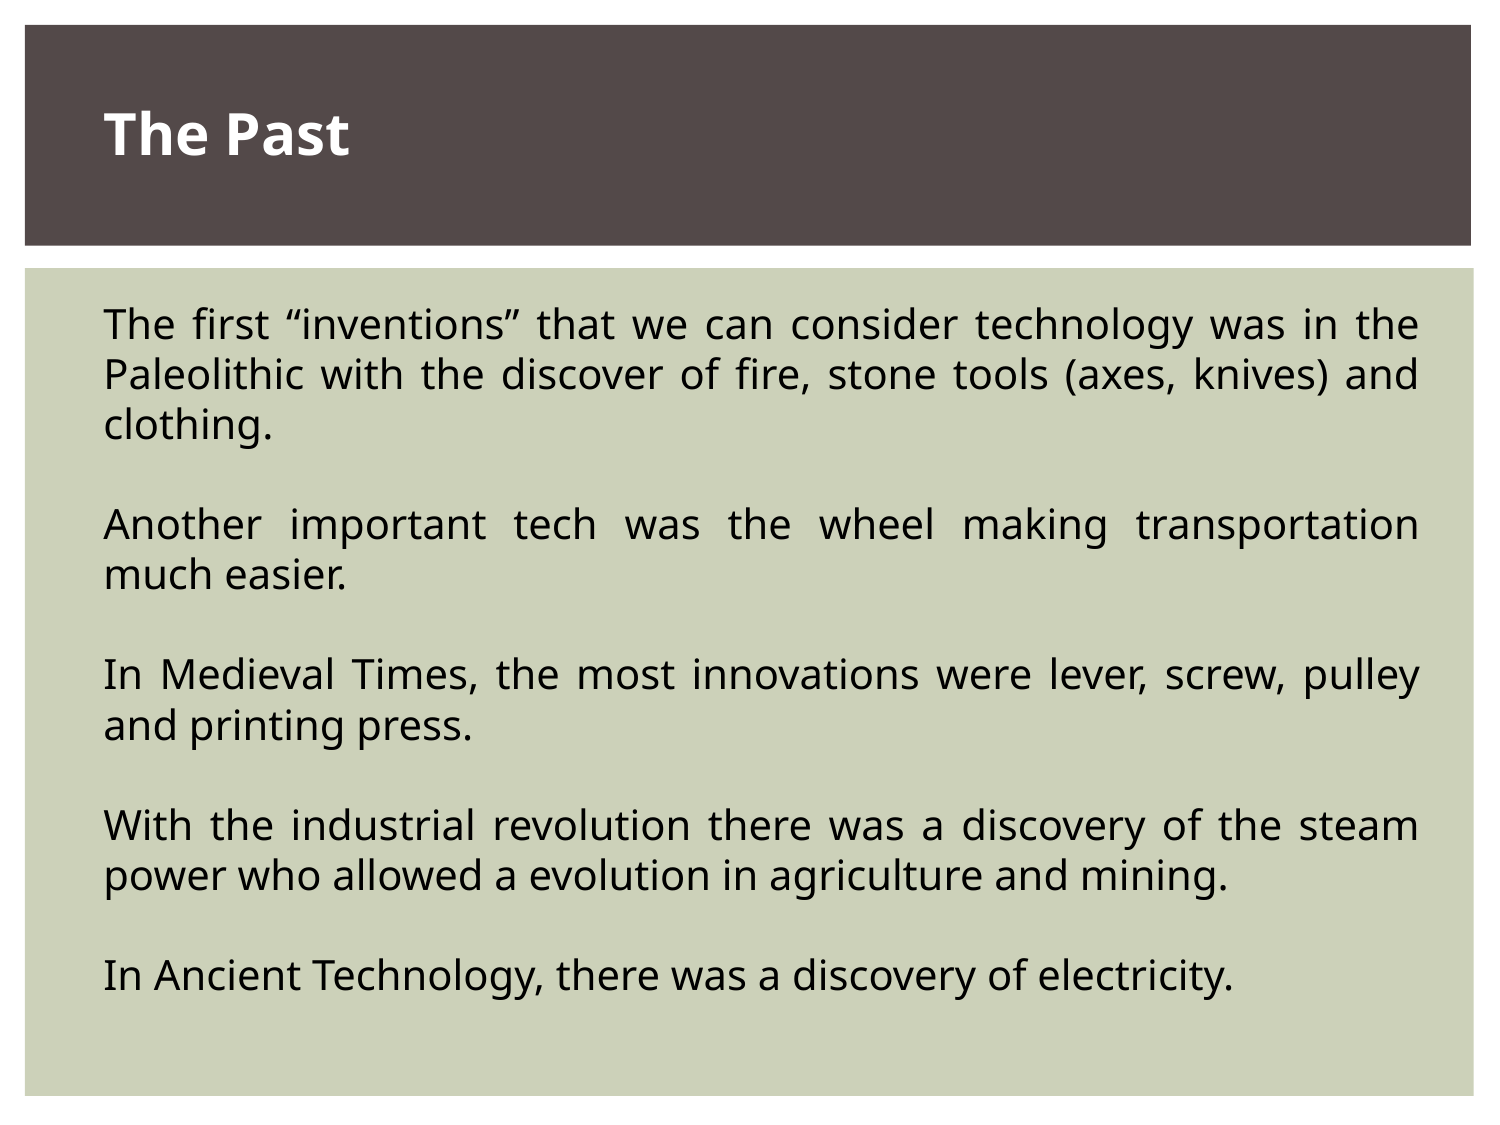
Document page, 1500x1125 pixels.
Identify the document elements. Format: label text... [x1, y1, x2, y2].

text_box The first “inventions” that we can consider technology was in the Paleolithic with the discover of fire, stone tools (axes, knives) and clothing. Another important tech was the wheel making transportation much easier. In Medieval Times, the most innovations were lever, screw, pulley and printing press. With the industrial revolution there was a discovery of the steam power who allowed a evolution in agriculture and mining. In Ancient Technology, there was a discovery of electricity. [88, 290, 1436, 1125]
text_box The Past [88, 90, 656, 175]
